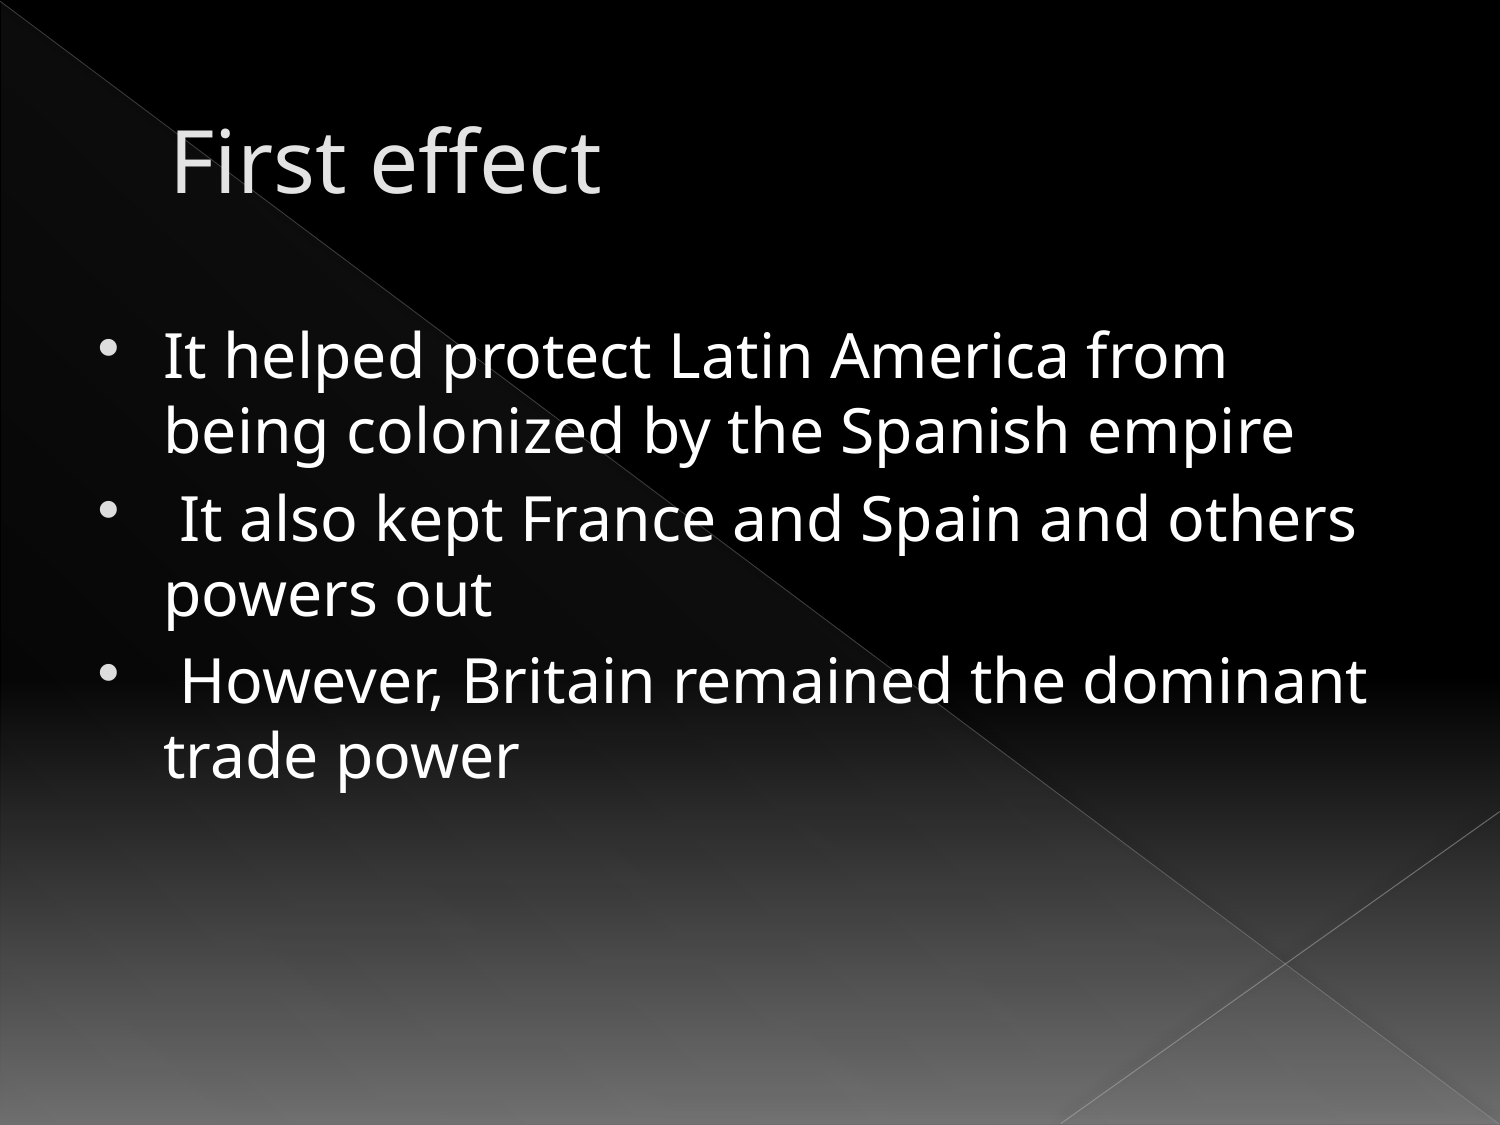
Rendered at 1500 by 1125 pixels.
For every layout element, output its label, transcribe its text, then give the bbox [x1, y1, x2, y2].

title First effect [75, 43, 1425, 274]
list It helped protect Latin America from being colonized by the Spanish empire It also kept France and Spain and others powers out However, Britain remained the dominant trade power [75, 308, 1425, 1059]
